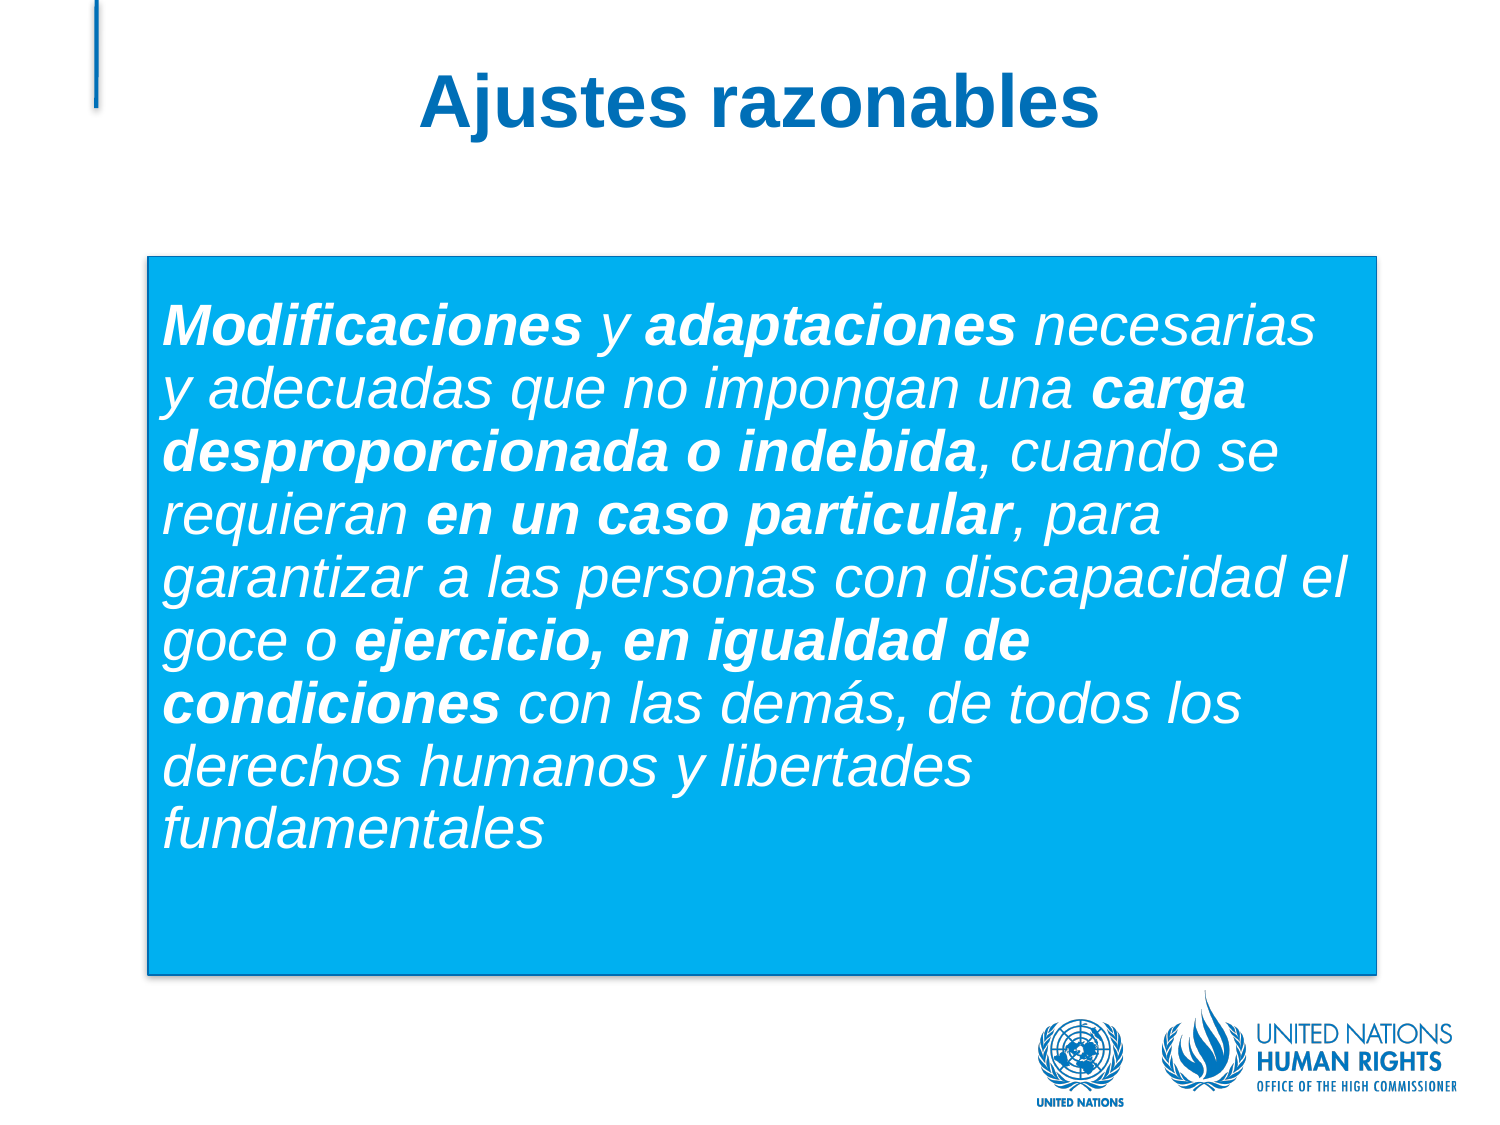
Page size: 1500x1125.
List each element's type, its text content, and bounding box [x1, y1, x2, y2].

text_box Modificaciones y adaptaciones necesarias y adecuadas que no impongan una carga desproporcionada o indebida, cuando se requieran en un caso particular, para garantizar a las personas con discapacidad el goce o ejercicio, en igualdad de condiciones con las demás, de todos los derechos humanos y libertades fundamentales [147, 256, 1377, 976]
picture [1037, 990, 1457, 1107]
title Ajustes razonables [64, 45, 1456, 224]
